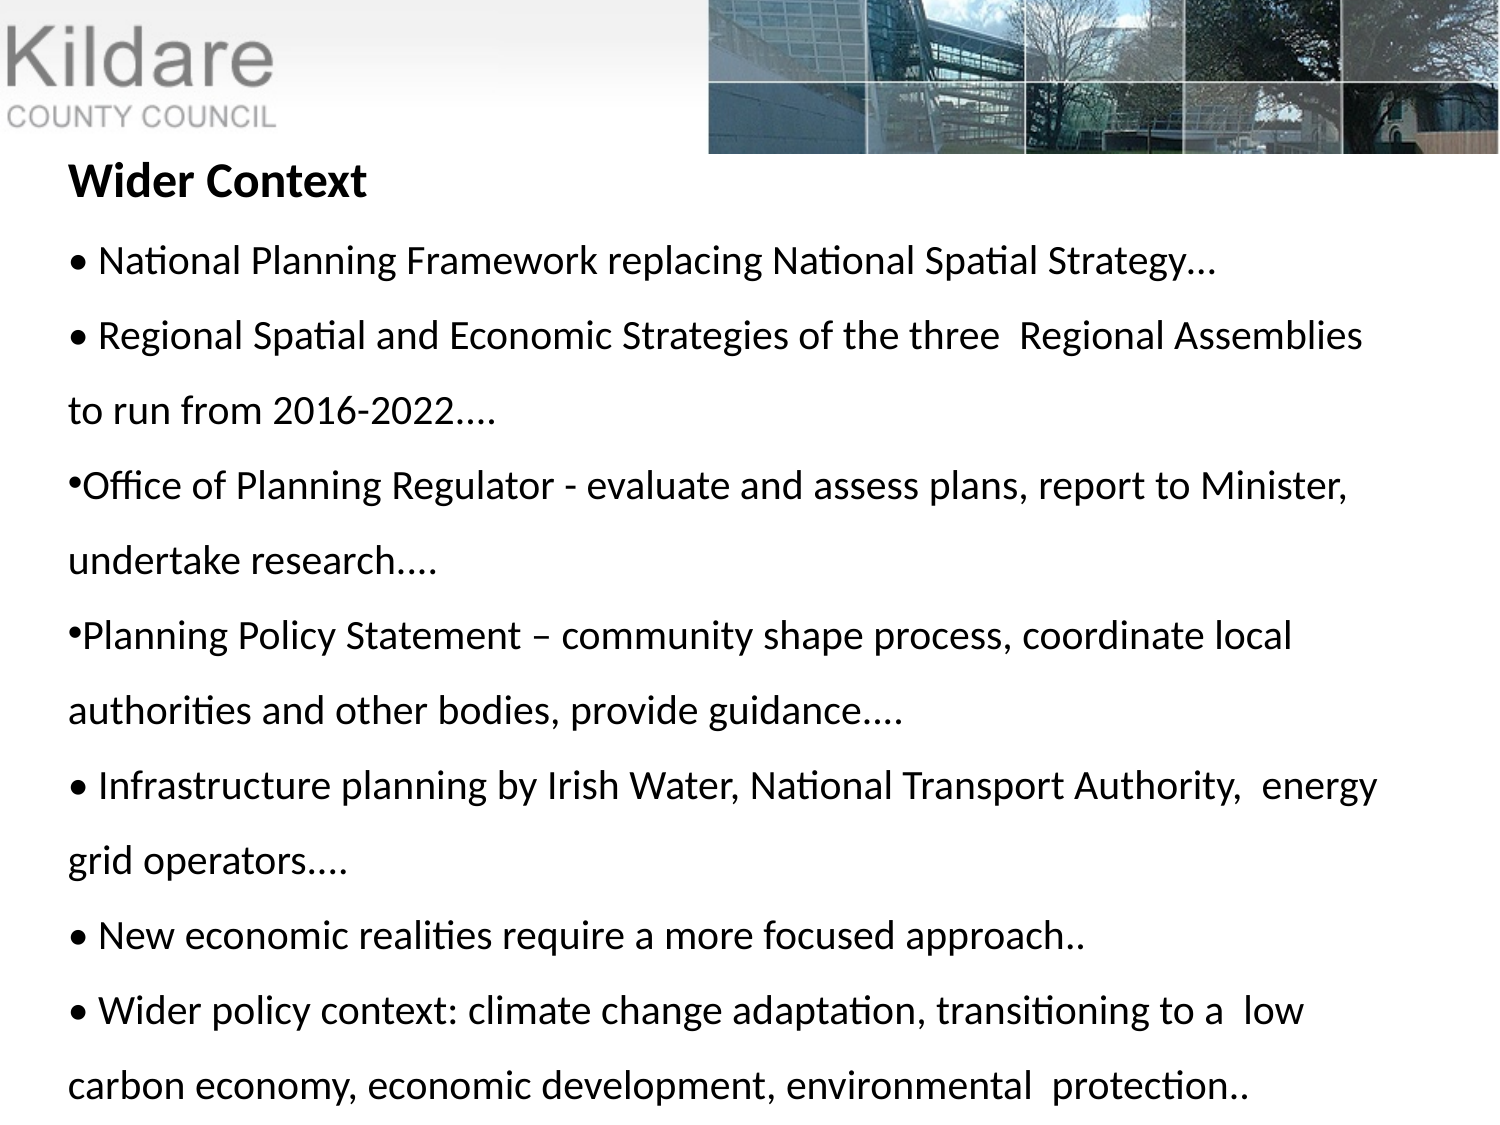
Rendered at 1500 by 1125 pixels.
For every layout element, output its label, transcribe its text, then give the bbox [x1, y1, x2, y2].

picture [0, 0, 1500, 154]
text_box Wider Context • National Planning Framework replacing National Spatial Strategy… • Regional Spatial and Economic Strategies of the three Regional Assemblies to run from 2016-2022.... Office of Planning Regulator - evaluate and assess plans, report to Minister, undertake research.... Planning Policy Statement – community shape process, coordinate local authorities and other bodies, provide guidance.... • Infrastructure planning by Irish Water, National Transport Authority, energy grid operators.... • New economic realities require a more focused approach.. • Wider policy context: climate change adaptation, transitioning to a low carbon economy, economic development, environmental protection.. [53, 162, 1400, 1115]
